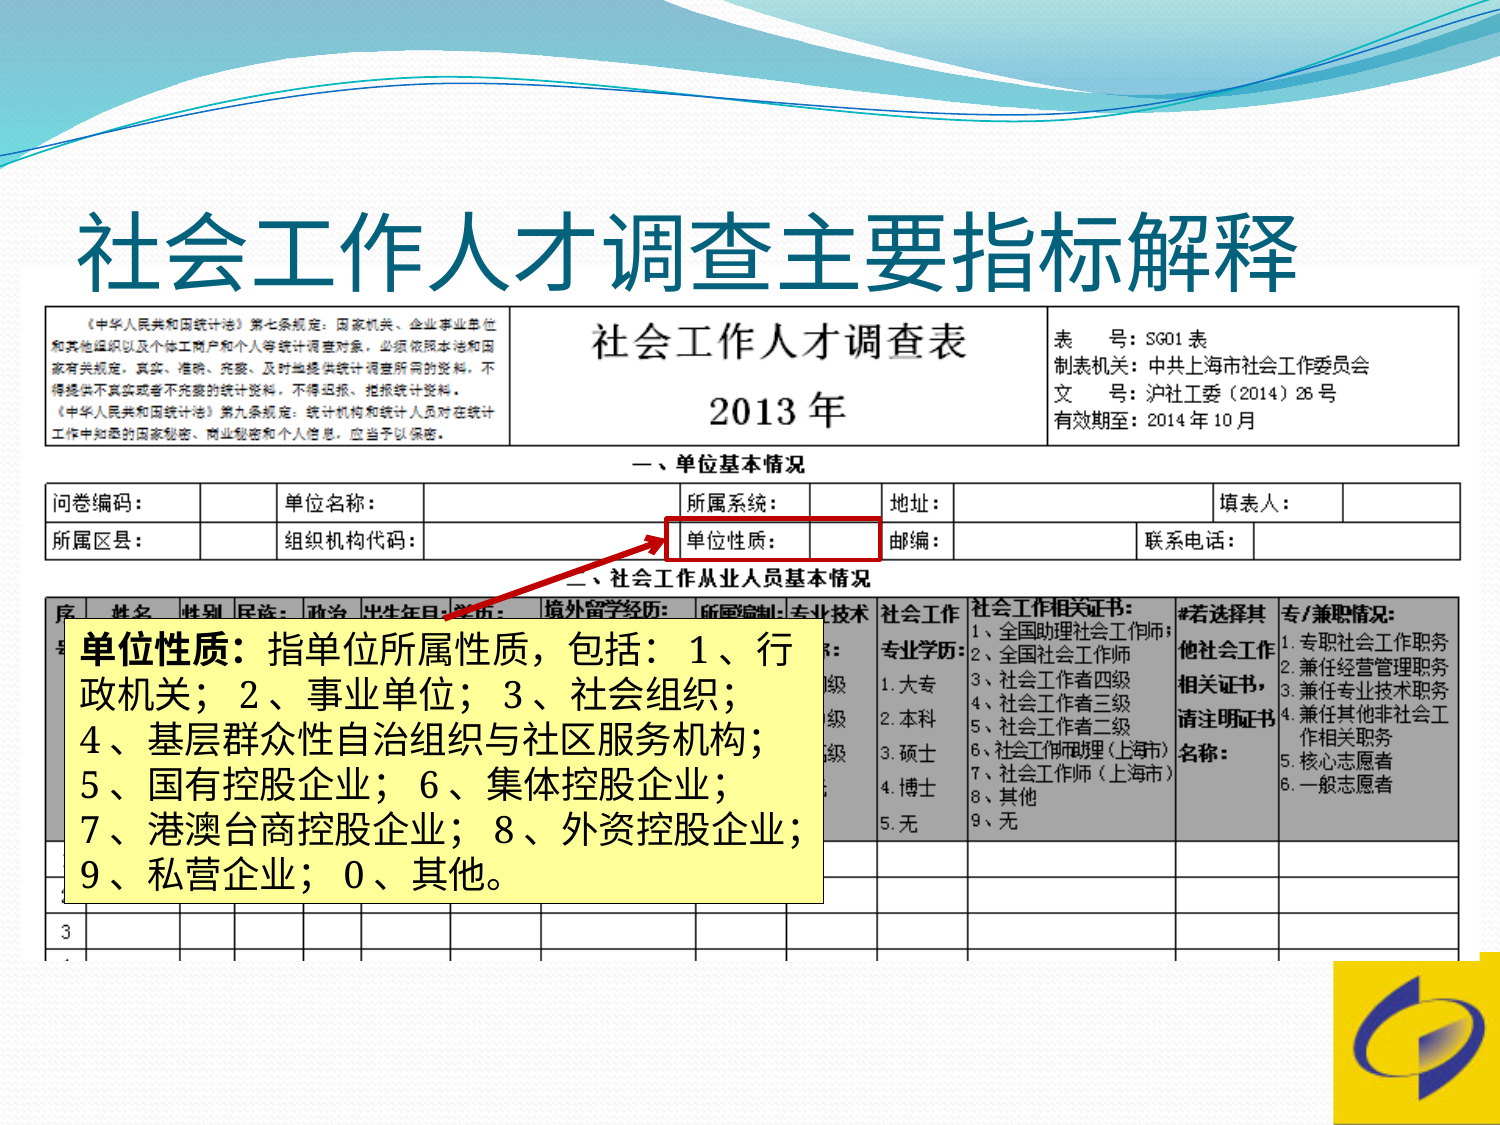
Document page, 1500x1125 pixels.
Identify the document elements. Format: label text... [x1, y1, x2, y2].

title 社会工作人才调查主要指标解释 [75, 115, 1425, 266]
picture [713, 266, 748, 273]
picture [1153, 272, 1160, 285]
picture [189, 266, 223, 281]
picture [891, 266, 919, 276]
picture [995, 274, 1023, 282]
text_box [443, 538, 667, 619]
picture [623, 266, 632, 274]
picture [19, 266, 1480, 961]
picture [650, 266, 663, 272]
picture [1333, 952, 1500, 1125]
